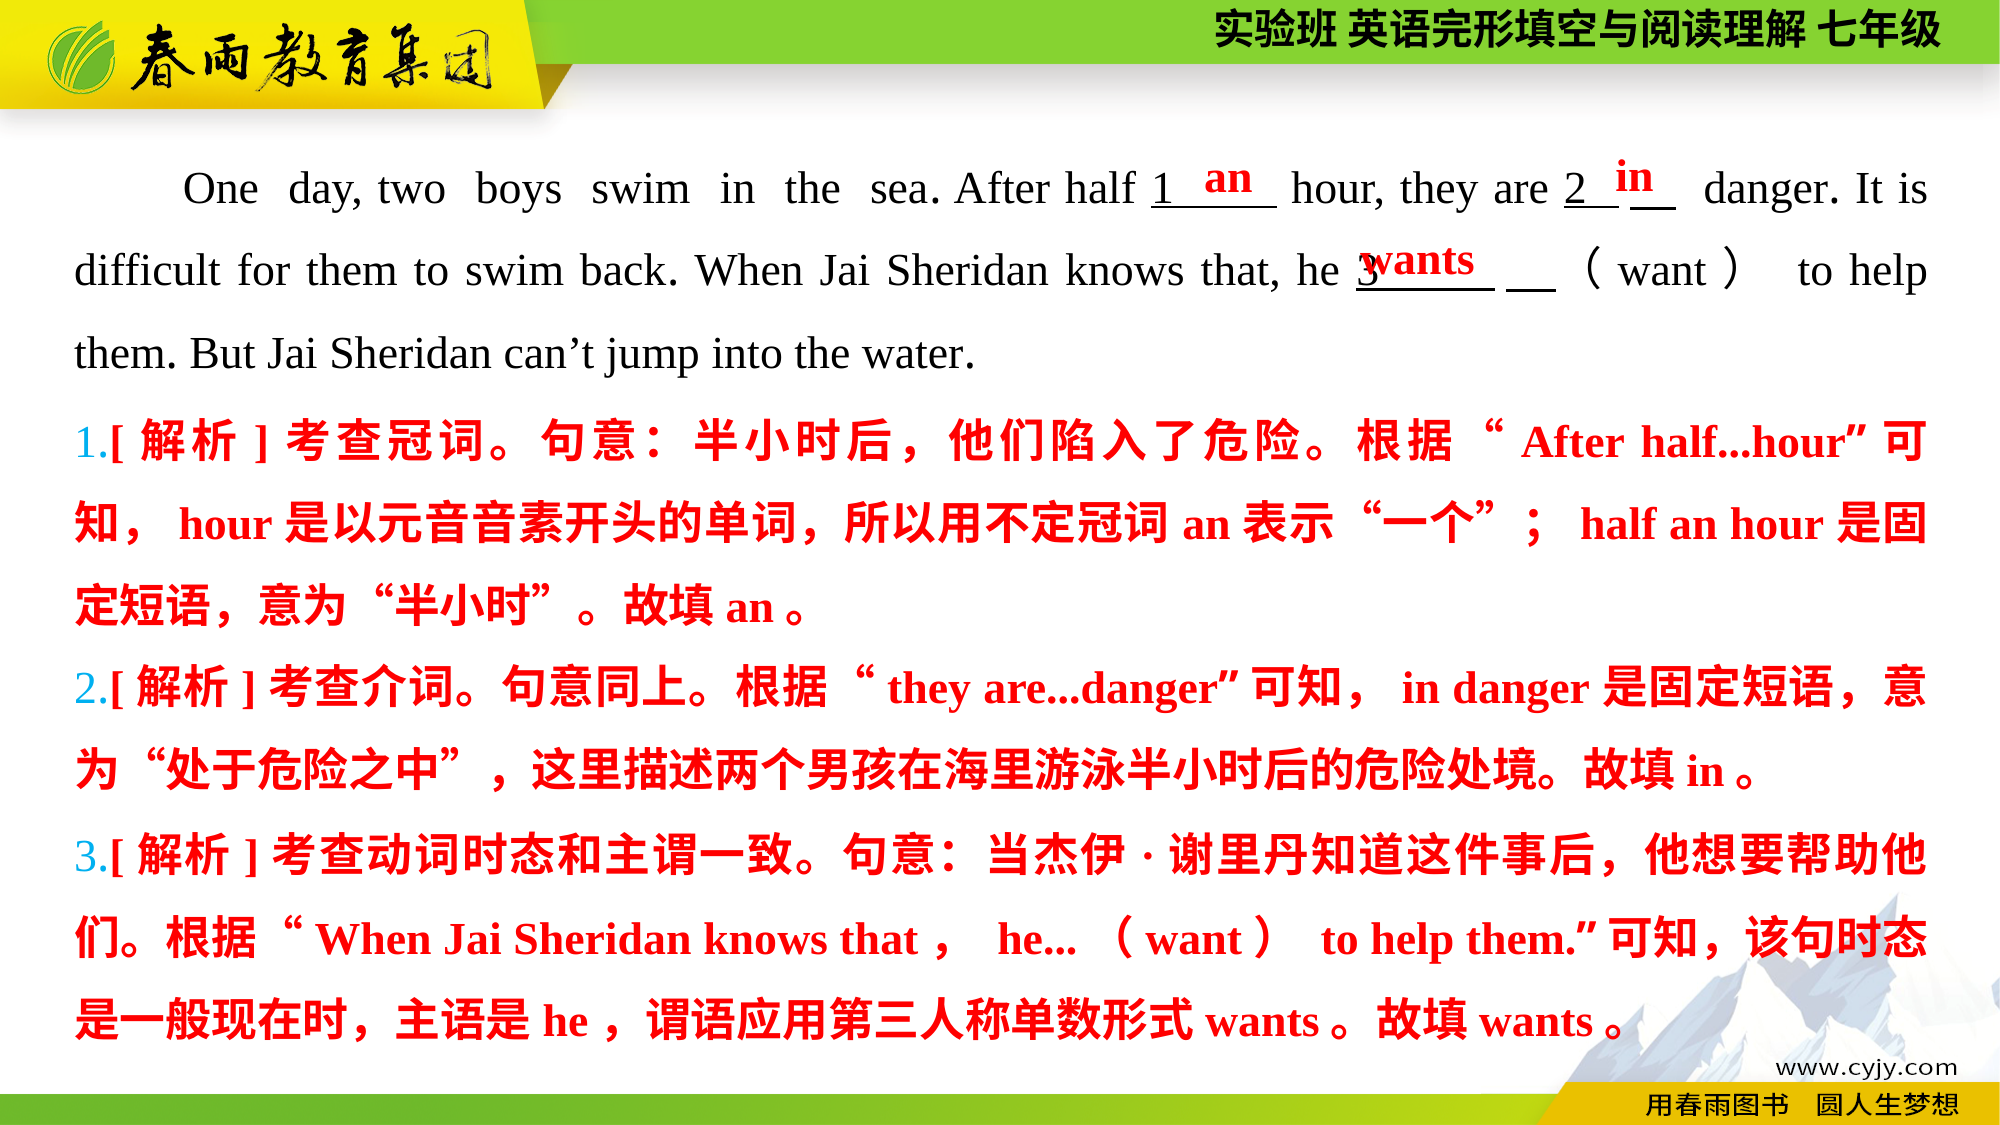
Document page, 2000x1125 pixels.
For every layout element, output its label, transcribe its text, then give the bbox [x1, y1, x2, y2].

text_box 1.[解析]考查冠词。句意：半小时后，他们陷入了危险。根据“After half...hour”可知，hour是以元音音素开头的单词，所以用不定冠词an表示“一个”；half an hour是固定短语，意为“半小时”。故填an。 [59, 376, 1944, 623]
text_box 3.[解析]考查动词时态和主谓一致。句意：当杰伊·谢里丹知道这件事后，他想要帮助他们。根据“When Jai Sheridan knows that， he...（want） to help them.”可知，该句时态是一般现在时，主语是he，谓语应用第三人称单数形式wants。故填wants。 [59, 790, 1944, 1054]
text_box 2.[解析]考查介词。句意同上。根据“they are...danger”可知，in danger是固定短语，意为“处于危险之中”，这里描述两个男孩在海里游泳半小时后的危险处境。故填in。 [59, 623, 1944, 790]
picture [0, 0, 2000, 1125]
text_box wants [1345, 221, 1490, 292]
text_box in [1600, 138, 1669, 208]
text_box an [1189, 139, 1268, 210]
list One day, two boys swim in the sea. After half 1 hour, they are 2 danger. It is difficult for them to swim back. When Jai Sheridan knows that, he 3 （want） to help them. But Jai Sheridan can’t jump into the water. [59, 122, 1944, 376]
